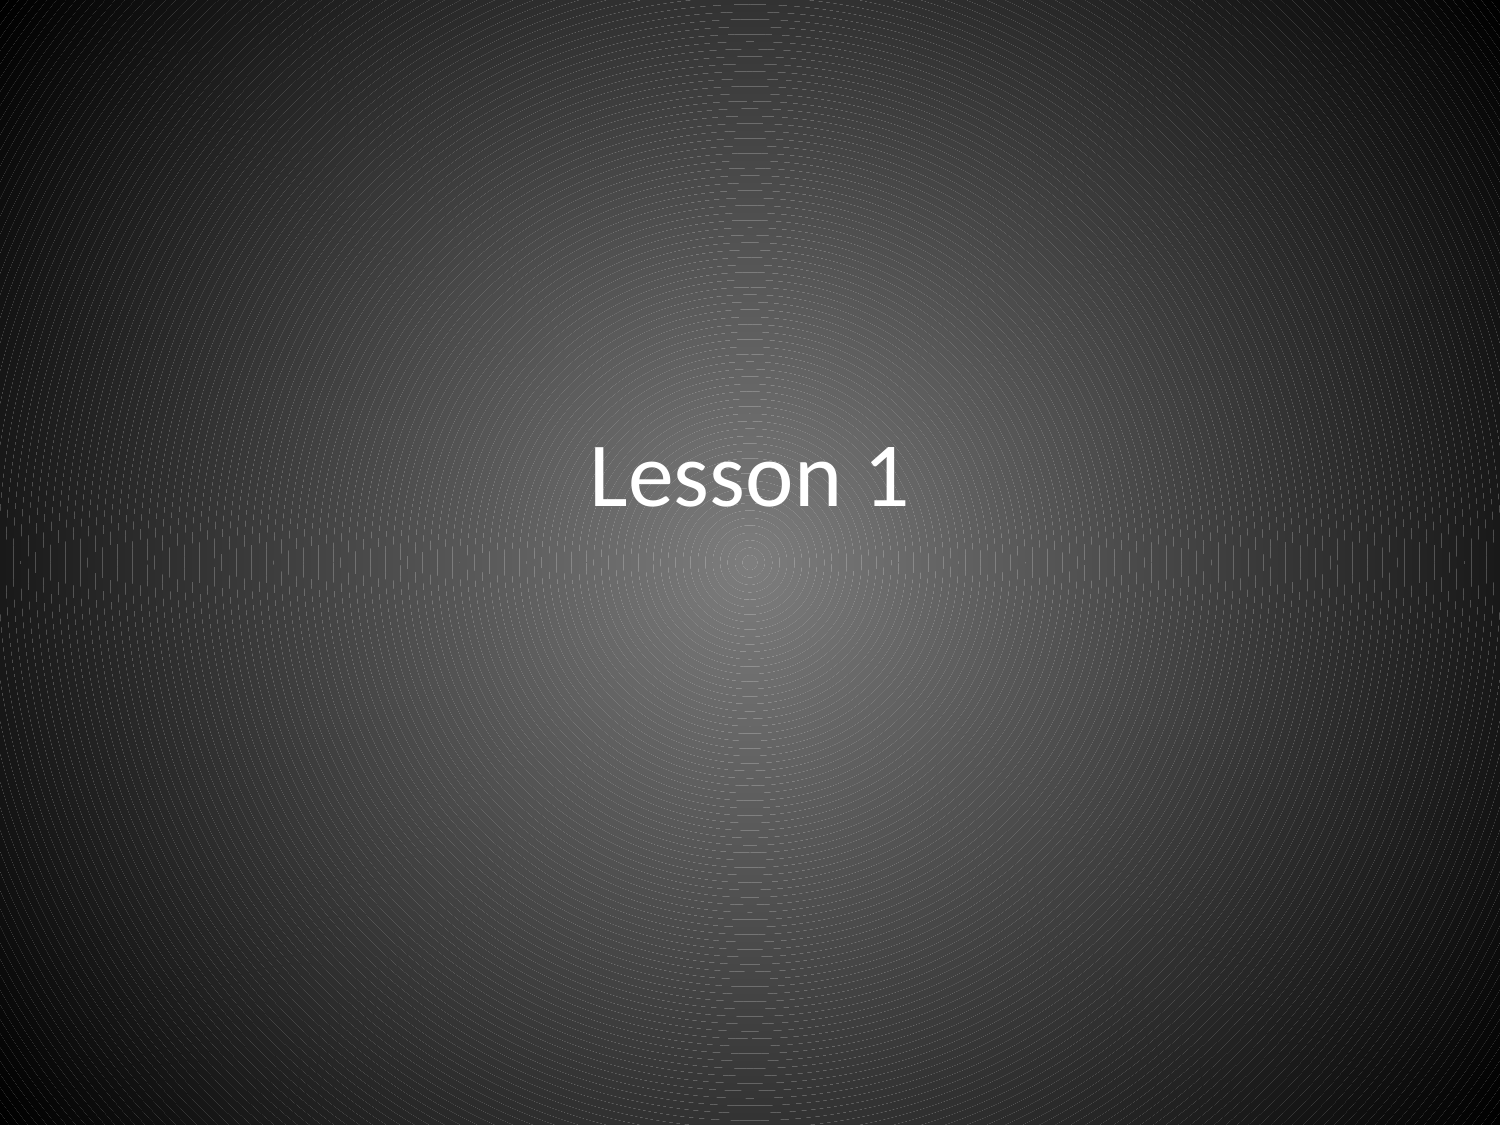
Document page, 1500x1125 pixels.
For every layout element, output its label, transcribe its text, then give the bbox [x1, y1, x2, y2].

title Lesson 1 [112, 349, 1388, 591]
